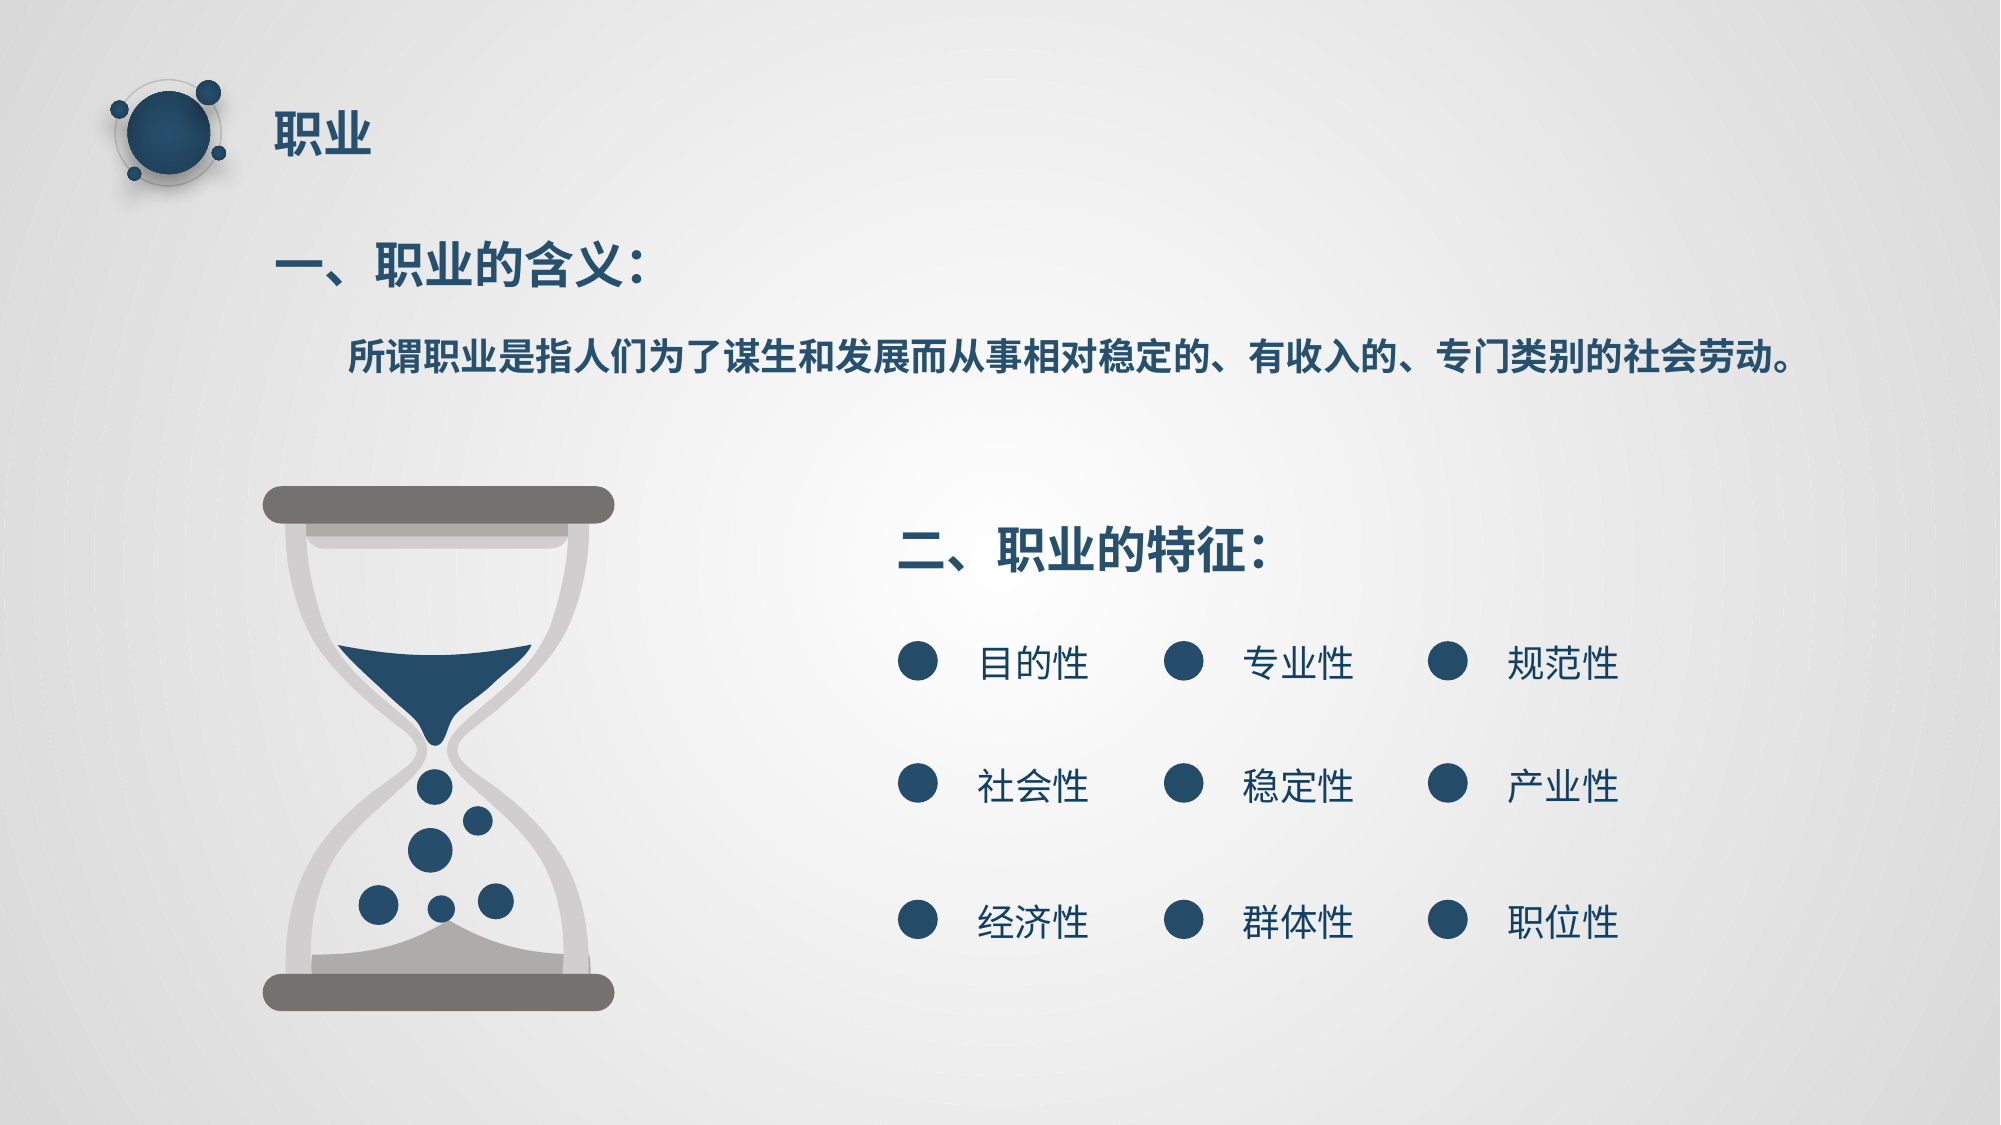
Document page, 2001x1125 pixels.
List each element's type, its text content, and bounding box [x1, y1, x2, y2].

text_box 群体性 [1227, 887, 1387, 952]
text_box 二、职业的特征： [881, 511, 1312, 586]
text_box [1427, 641, 1468, 681]
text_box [110, 79, 226, 186]
text_box [1163, 641, 1204, 681]
text_box [897, 899, 938, 940]
text_box [897, 641, 938, 681]
text_box [1163, 763, 1204, 803]
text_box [262, 486, 615, 1012]
text_box [1427, 899, 1468, 940]
text_box 稳定性 [1227, 750, 1404, 815]
text_box [1163, 899, 1204, 940]
text_box 规范性 [1492, 628, 1652, 693]
text_box 专业性 [1227, 628, 1404, 693]
text_box 社会性 [962, 750, 1139, 815]
text_box 目的性 [962, 628, 1139, 693]
text_box 职位性 [1492, 887, 1651, 952]
text_box 一、职业的含义： [259, 225, 690, 301]
text_box 产业性 [1492, 750, 1651, 815]
text_box [1427, 763, 1468, 803]
text_box [897, 763, 938, 803]
text_box 所谓职业是指人们为了谋生和发展而从事相对稳定的、有收入的、专门类别的社会劳动。 [258, 325, 1833, 386]
text_box 经济性 [962, 887, 1139, 952]
text_box 职业 [258, 95, 389, 170]
